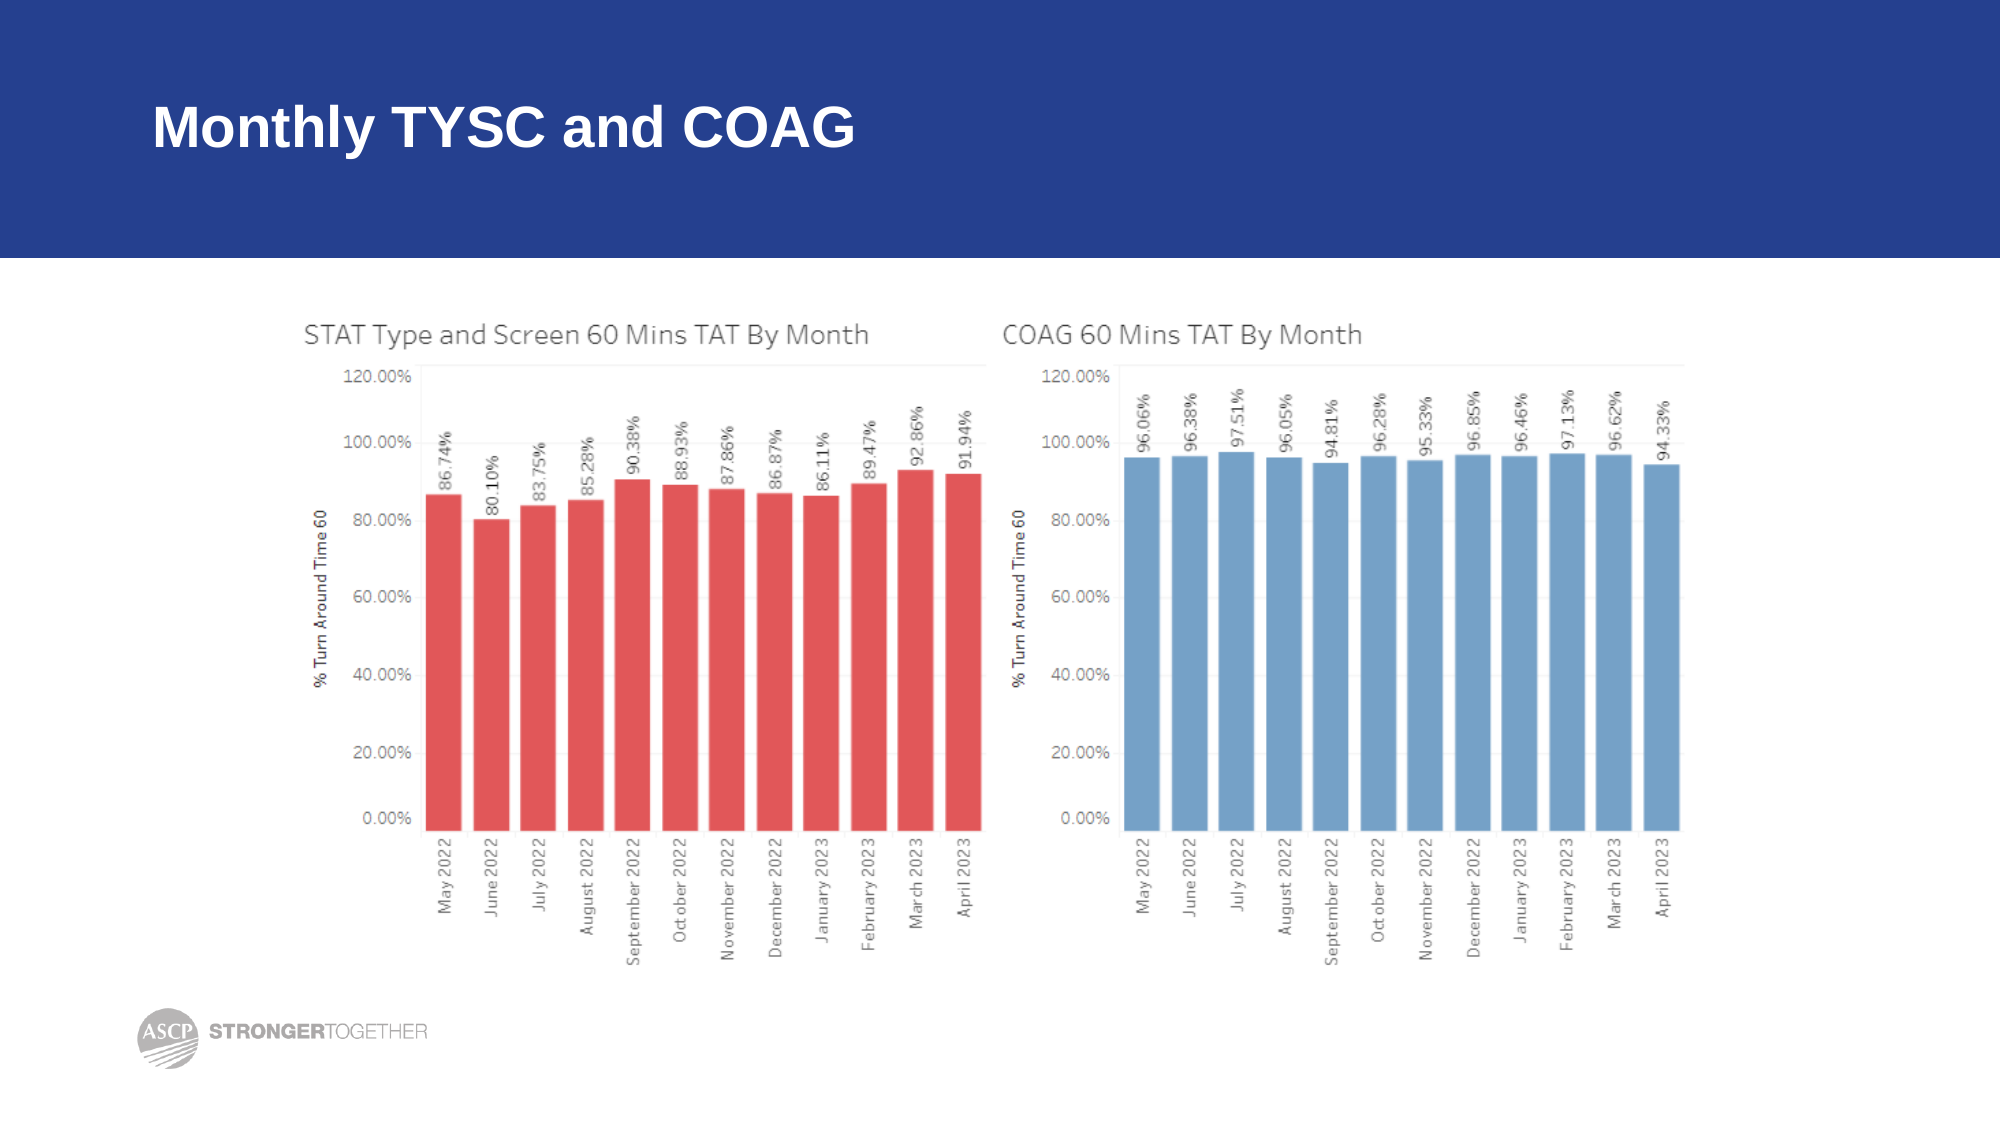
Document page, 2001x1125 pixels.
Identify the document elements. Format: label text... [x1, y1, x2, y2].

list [299, 299, 1701, 977]
title Monthly TYSC and COAG [137, 33, 1834, 225]
picture [137, 1008, 427, 1069]
